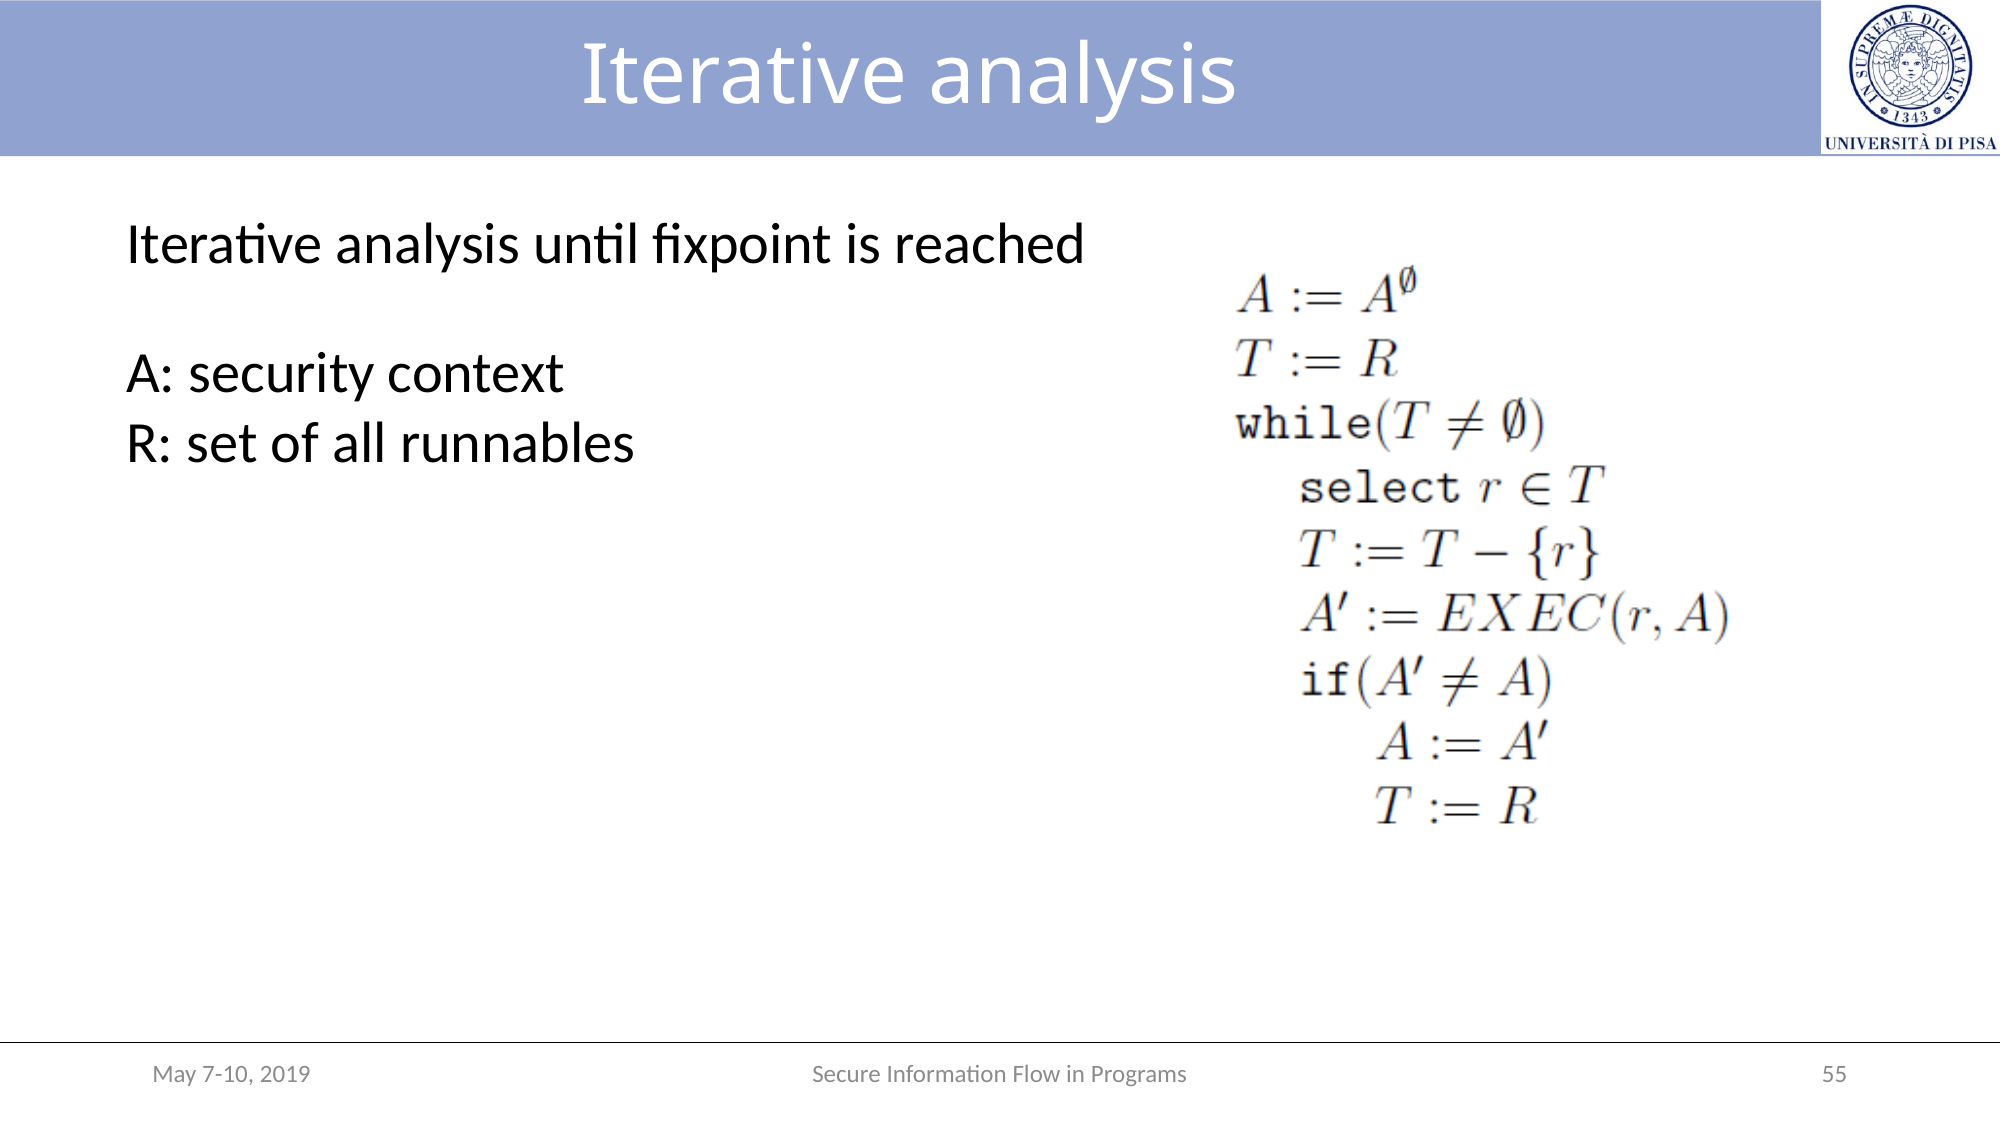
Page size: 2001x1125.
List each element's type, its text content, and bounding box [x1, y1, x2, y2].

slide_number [137, 1042, 588, 1103]
title Iterative analysis [0, 0, 1822, 154]
footer Secure Information Flow in Programs [662, 1042, 1338, 1103]
picture [1184, 184, 1889, 853]
slide_number 55 [1412, 1042, 1863, 1103]
picture [1822, 0, 2000, 154]
text_box Iterative analysis until fixpoint is reached A: security context R: set of all runnables [111, 197, 1184, 542]
